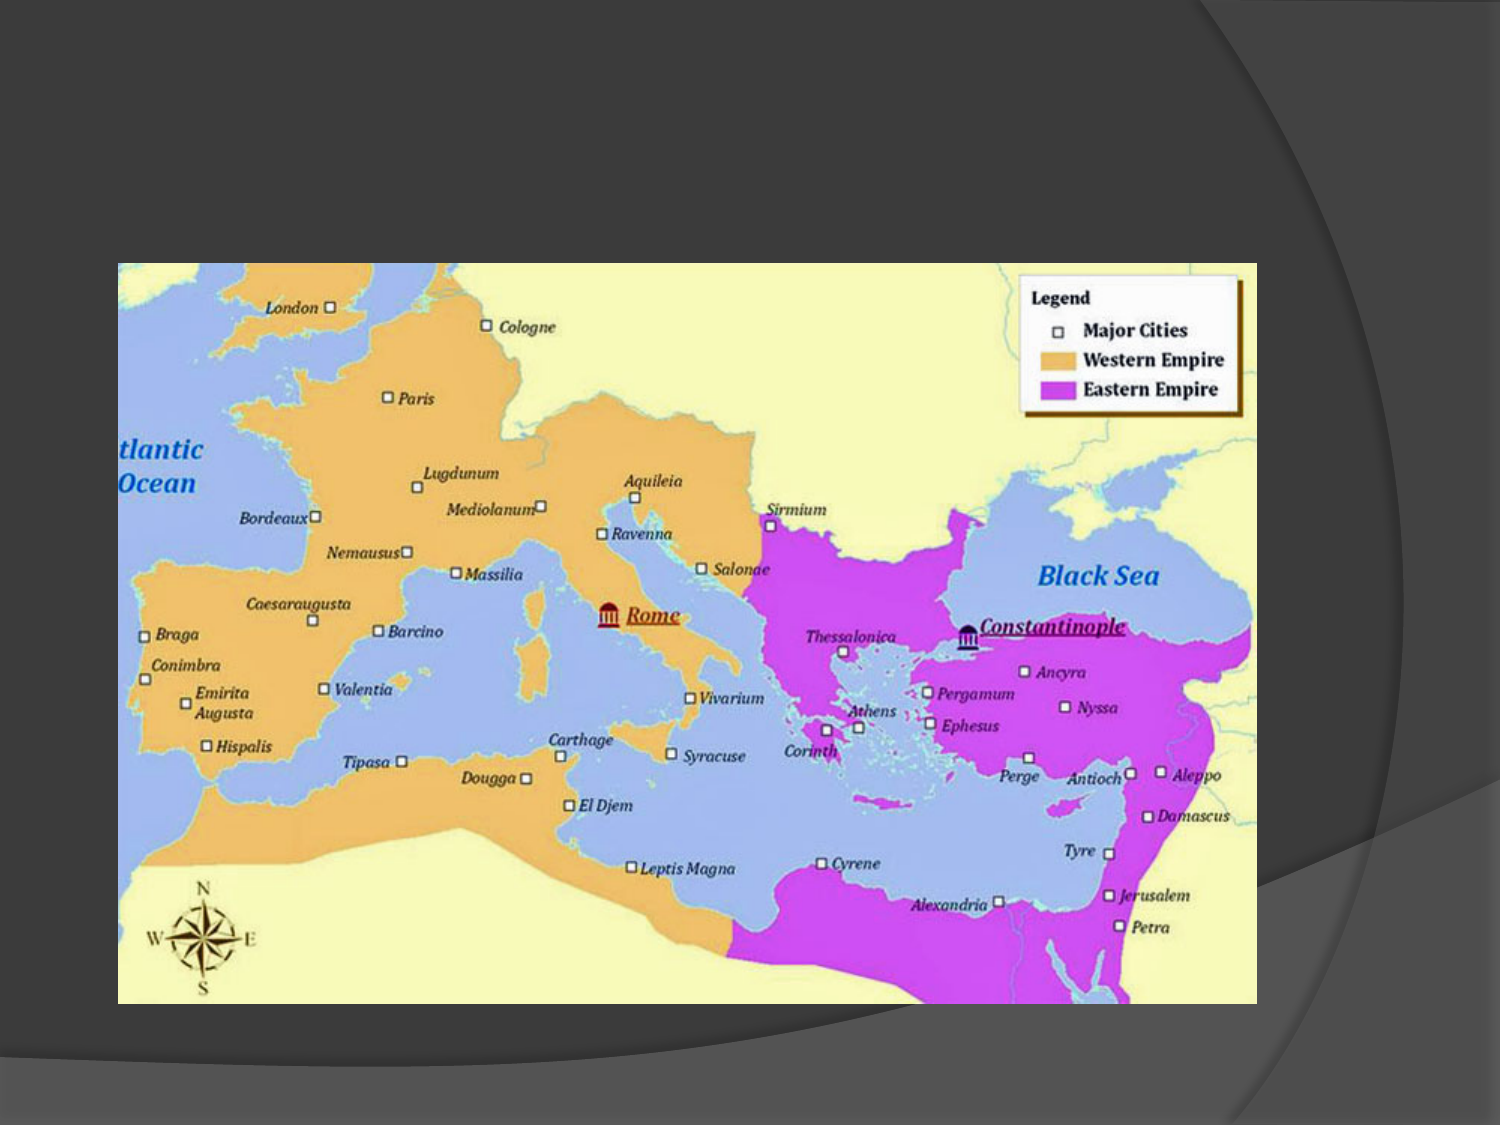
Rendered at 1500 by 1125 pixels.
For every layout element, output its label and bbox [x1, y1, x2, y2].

list [117, 263, 1257, 1004]
